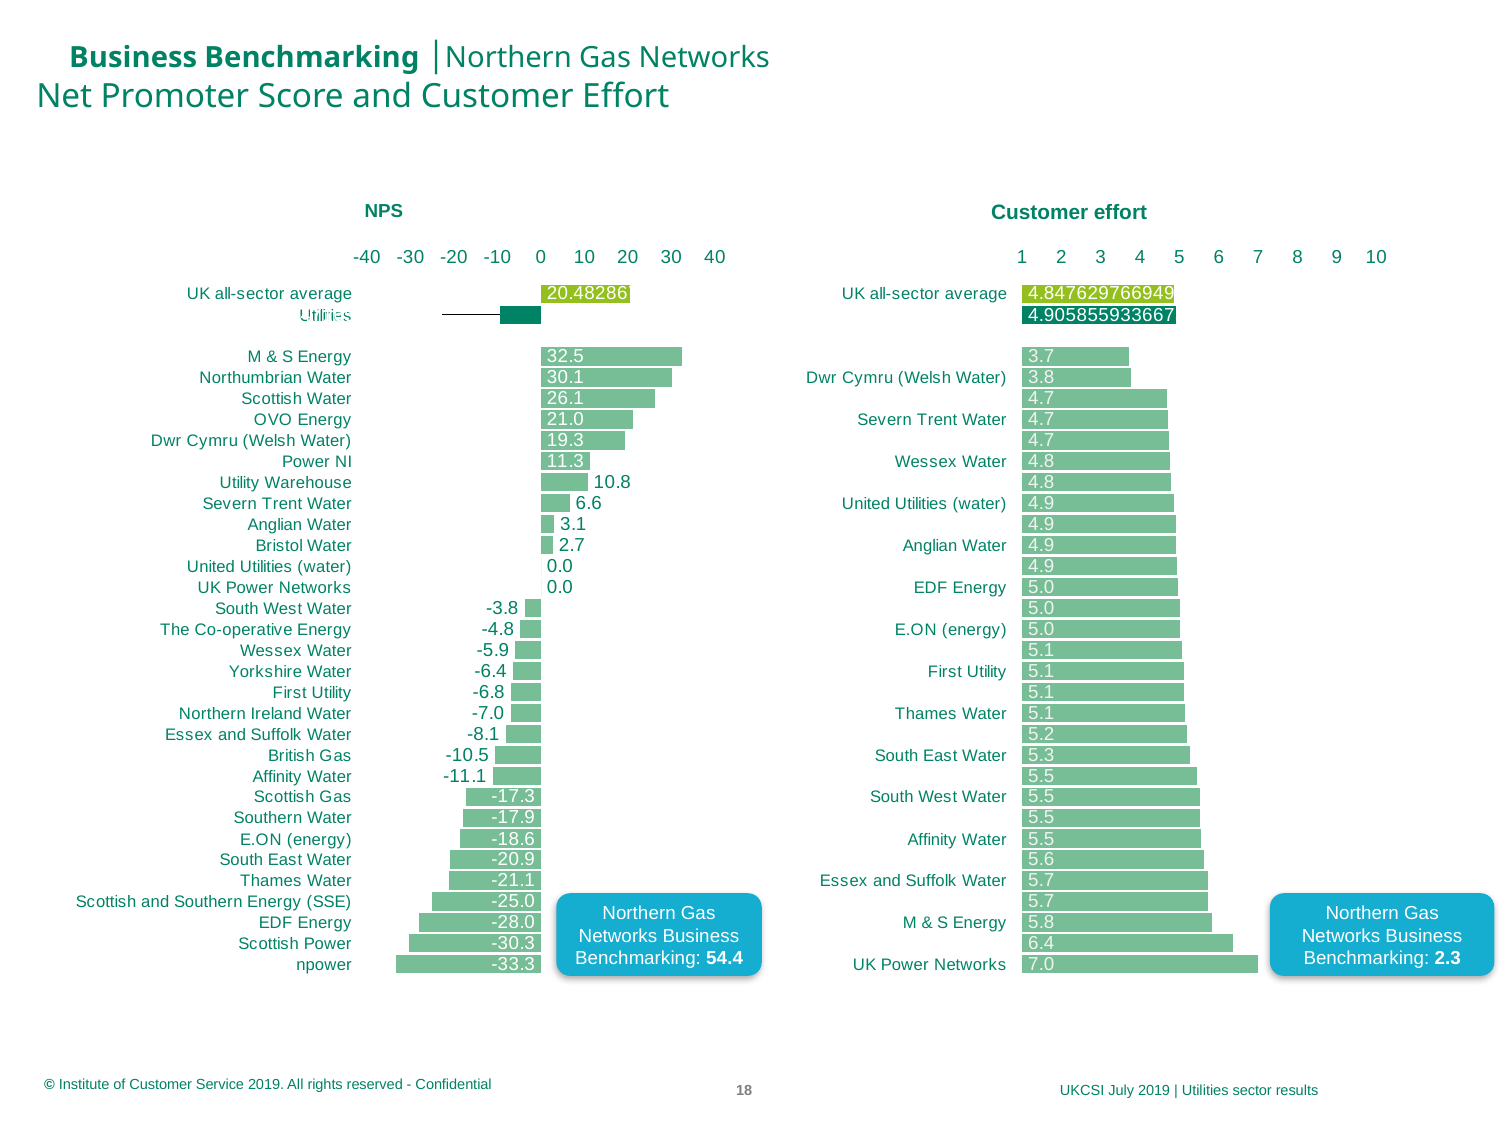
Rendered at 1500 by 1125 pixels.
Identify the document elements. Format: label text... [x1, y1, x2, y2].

text_box Customer effort [761, 191, 1376, 232]
text_box NPS [76, 191, 691, 229]
text_box UKCSI July 2019 | Utilities sector results [1045, 1072, 1500, 1106]
text_box Net Promoter Score and Customer Effort [21, 66, 686, 121]
chart [748, 237, 1400, 1001]
text_box Business Benchmarking │Northern Gas Networks [54, 30, 793, 81]
chart [17, 237, 739, 1000]
text_box Northern Gas Networks Business Benchmarking: 2.3 [1404, 892, 1496, 977]
